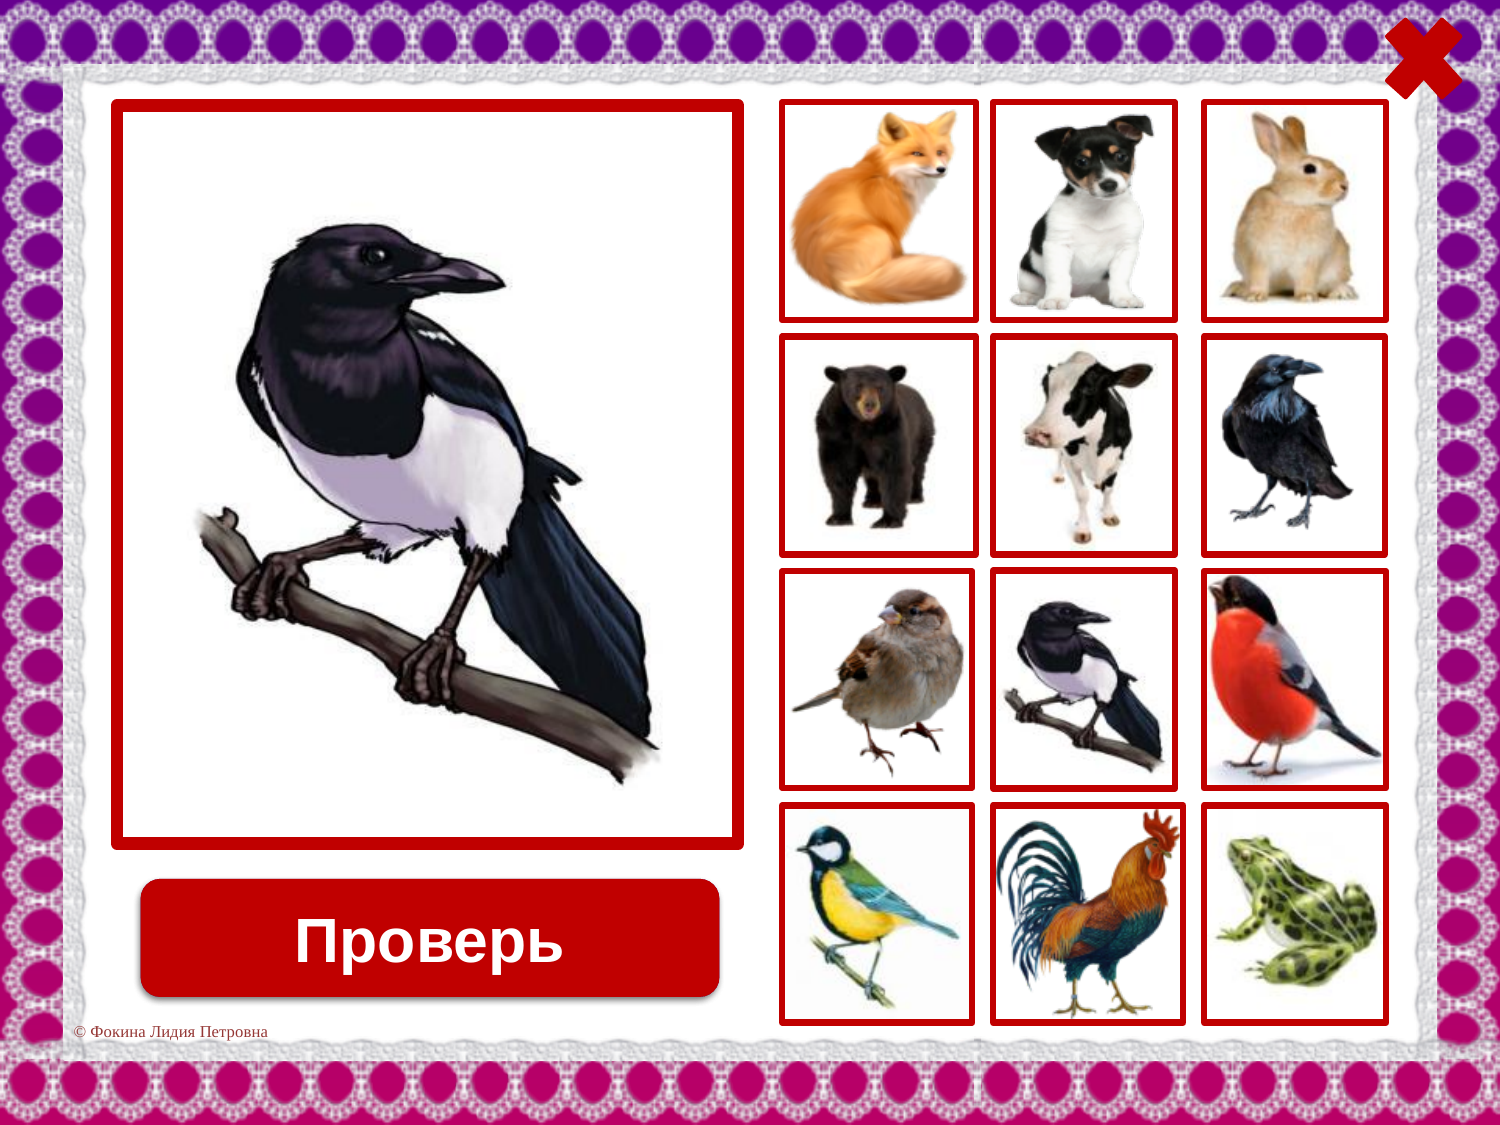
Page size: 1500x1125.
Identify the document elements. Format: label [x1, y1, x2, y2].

picture [784, 574, 970, 785]
picture [1206, 808, 1384, 1020]
picture [1206, 339, 1382, 552]
picture [995, 808, 1181, 1020]
text_box [140, 878, 720, 998]
picture [0, 0, 1500, 1125]
picture [784, 808, 970, 1020]
picture [1206, 573, 1384, 786]
text_box [115, 103, 740, 846]
picture [1, 67, 89, 1058]
picture [175, 128, 680, 826]
text_box [1384, 17, 1463, 100]
picture [995, 105, 1173, 318]
picture [784, 339, 973, 552]
picture [784, 105, 973, 318]
picture [1206, 105, 1384, 318]
picture [995, 339, 1173, 552]
picture [995, 573, 1173, 786]
